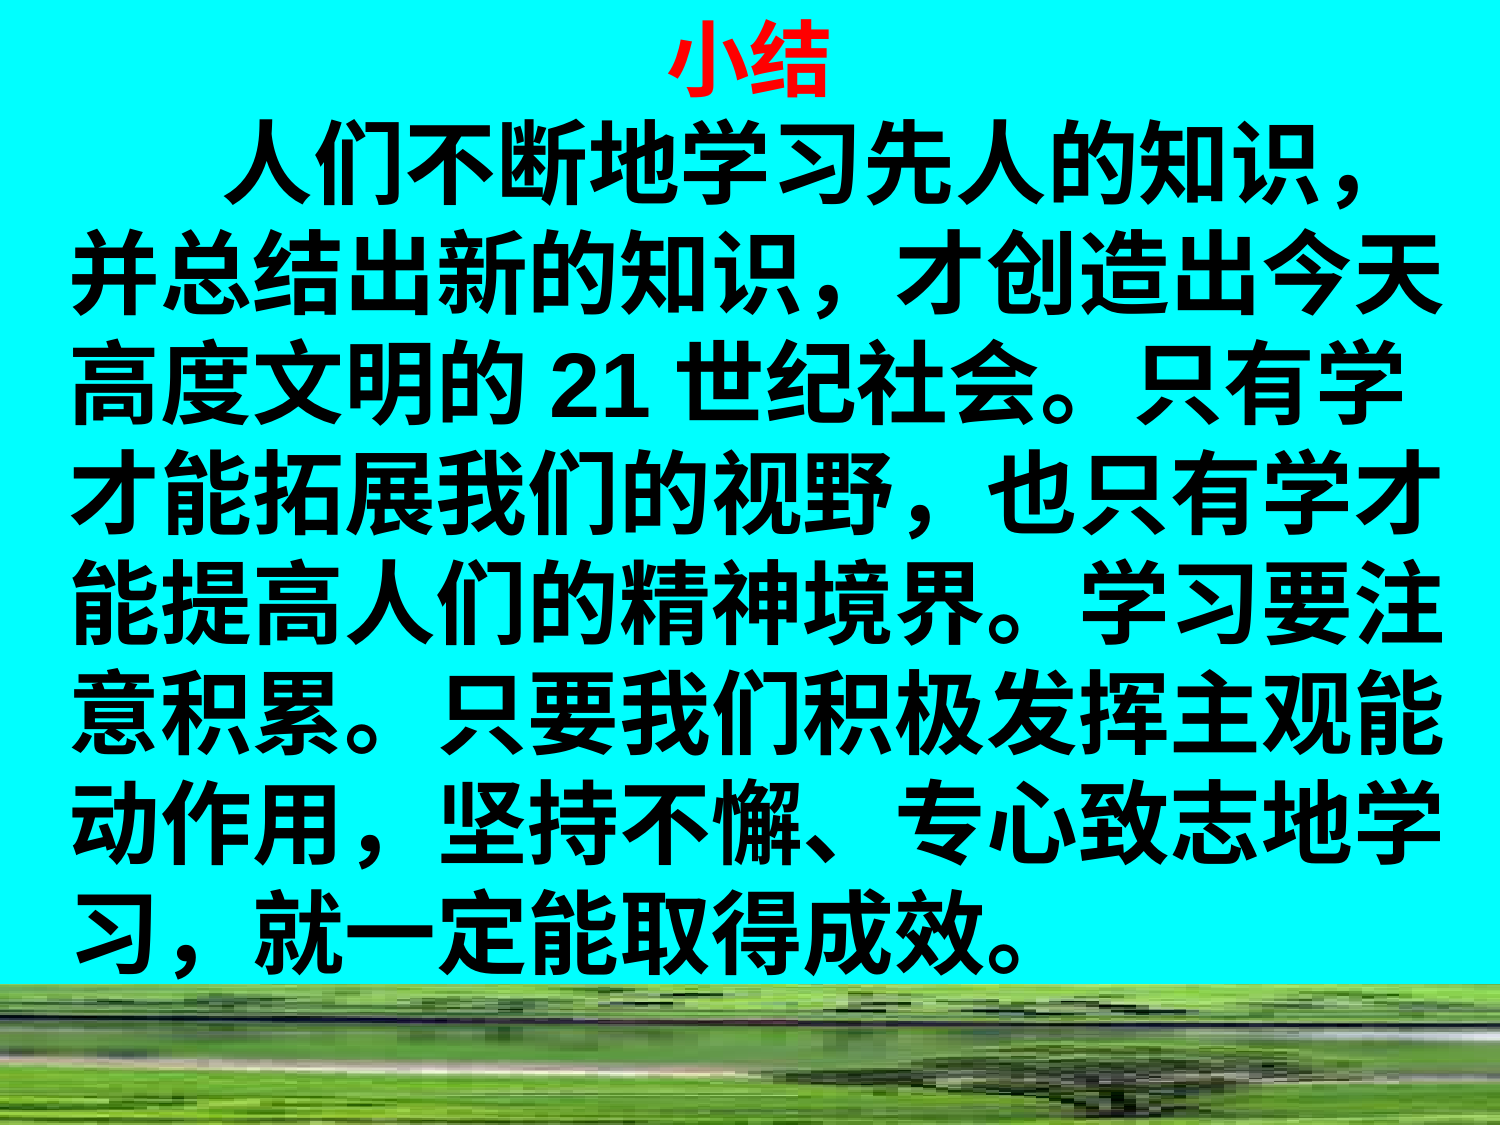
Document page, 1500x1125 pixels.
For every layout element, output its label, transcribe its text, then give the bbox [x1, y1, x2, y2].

list 人们不断地学习先人的知识，并总结出新的知识，才创造出今天高度文明的21世纪社会。只有学才能拓展我们的视野，也只有学才能提高人们的精神境界。学习要注意积累。只要我们积极发挥主观能动作用，坚持不懈、专心致志地学习，就一定能取得成效。 [0, 98, 1500, 984]
title 小结 [74, 0, 1426, 98]
picture [0, 984, 1500, 1125]
